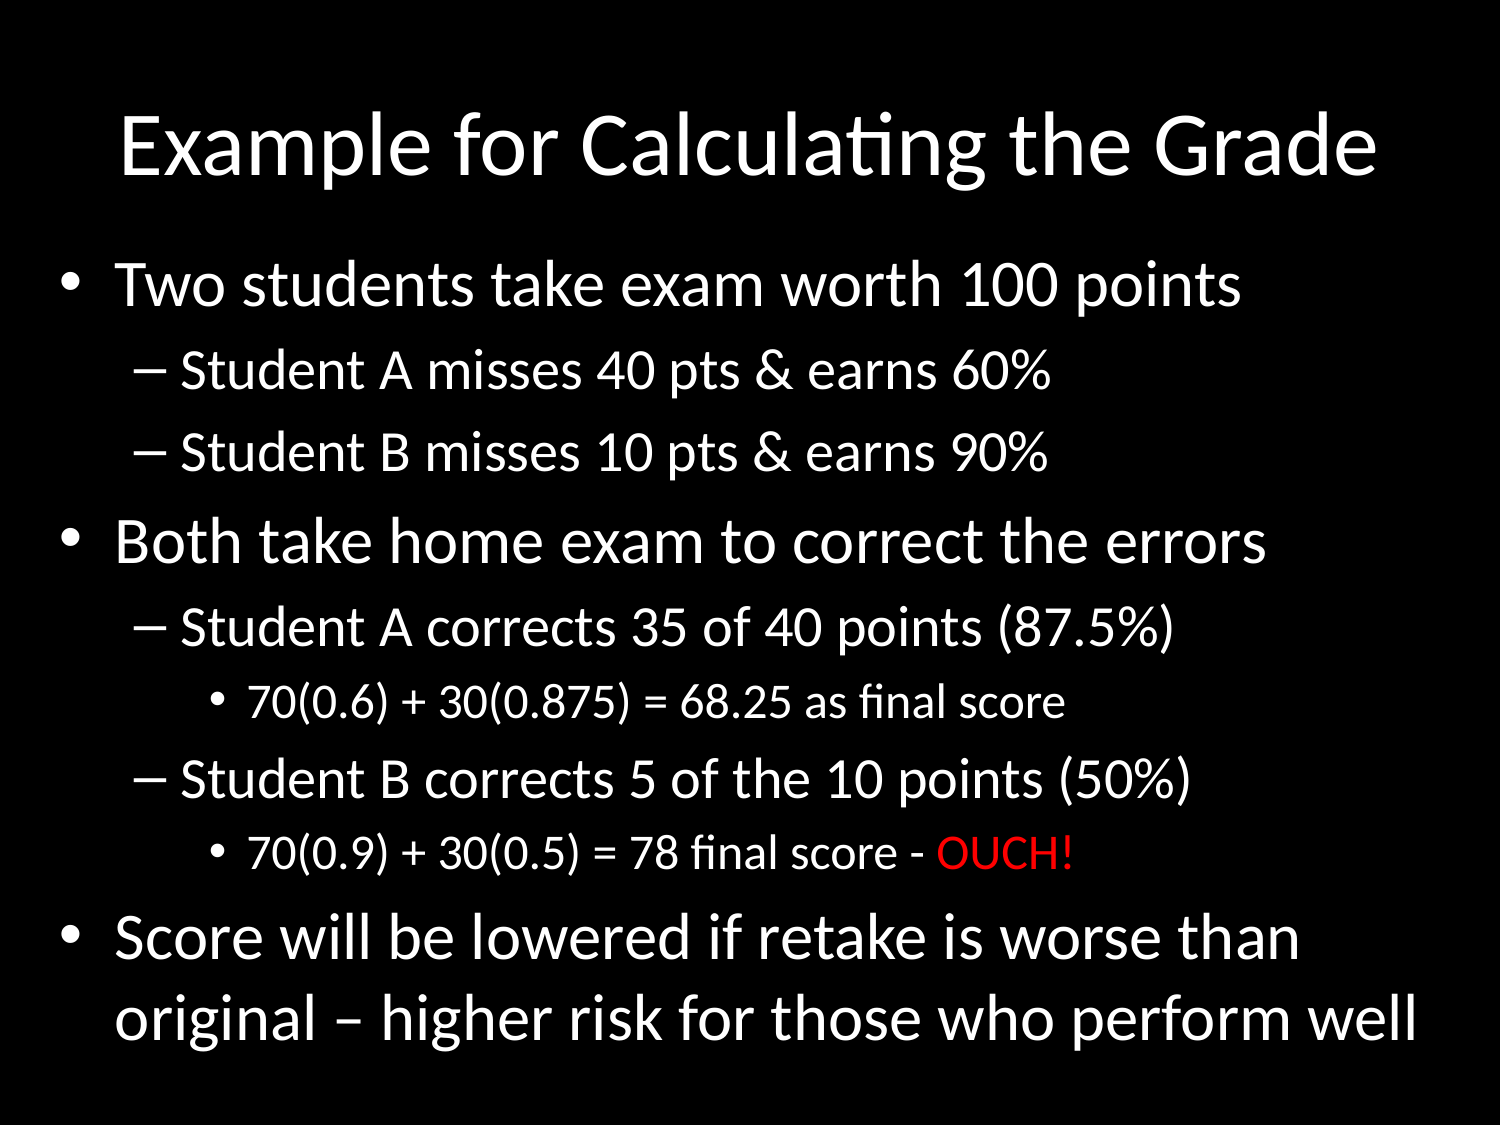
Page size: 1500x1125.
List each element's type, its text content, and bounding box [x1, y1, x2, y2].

title Example for Calculating the Grade [75, 45, 1425, 232]
text_box Two students take exam worth 100 points Student A misses 40 pts & earns 60% Student B misses 10 pts & earns 90% Both take home exam to correct the errors Student A corrects 35 of 40 points (87.5%) 70(0.6) + 30(0.875) = 68.25 as final score Student B corrects 5 of the 10 points (50%) 70(0.9) + 30(0.5) = 78 final score - OUCH! Score will be lowered if retake is worse than original – higher risk for those who perform well [43, 232, 1450, 1077]
